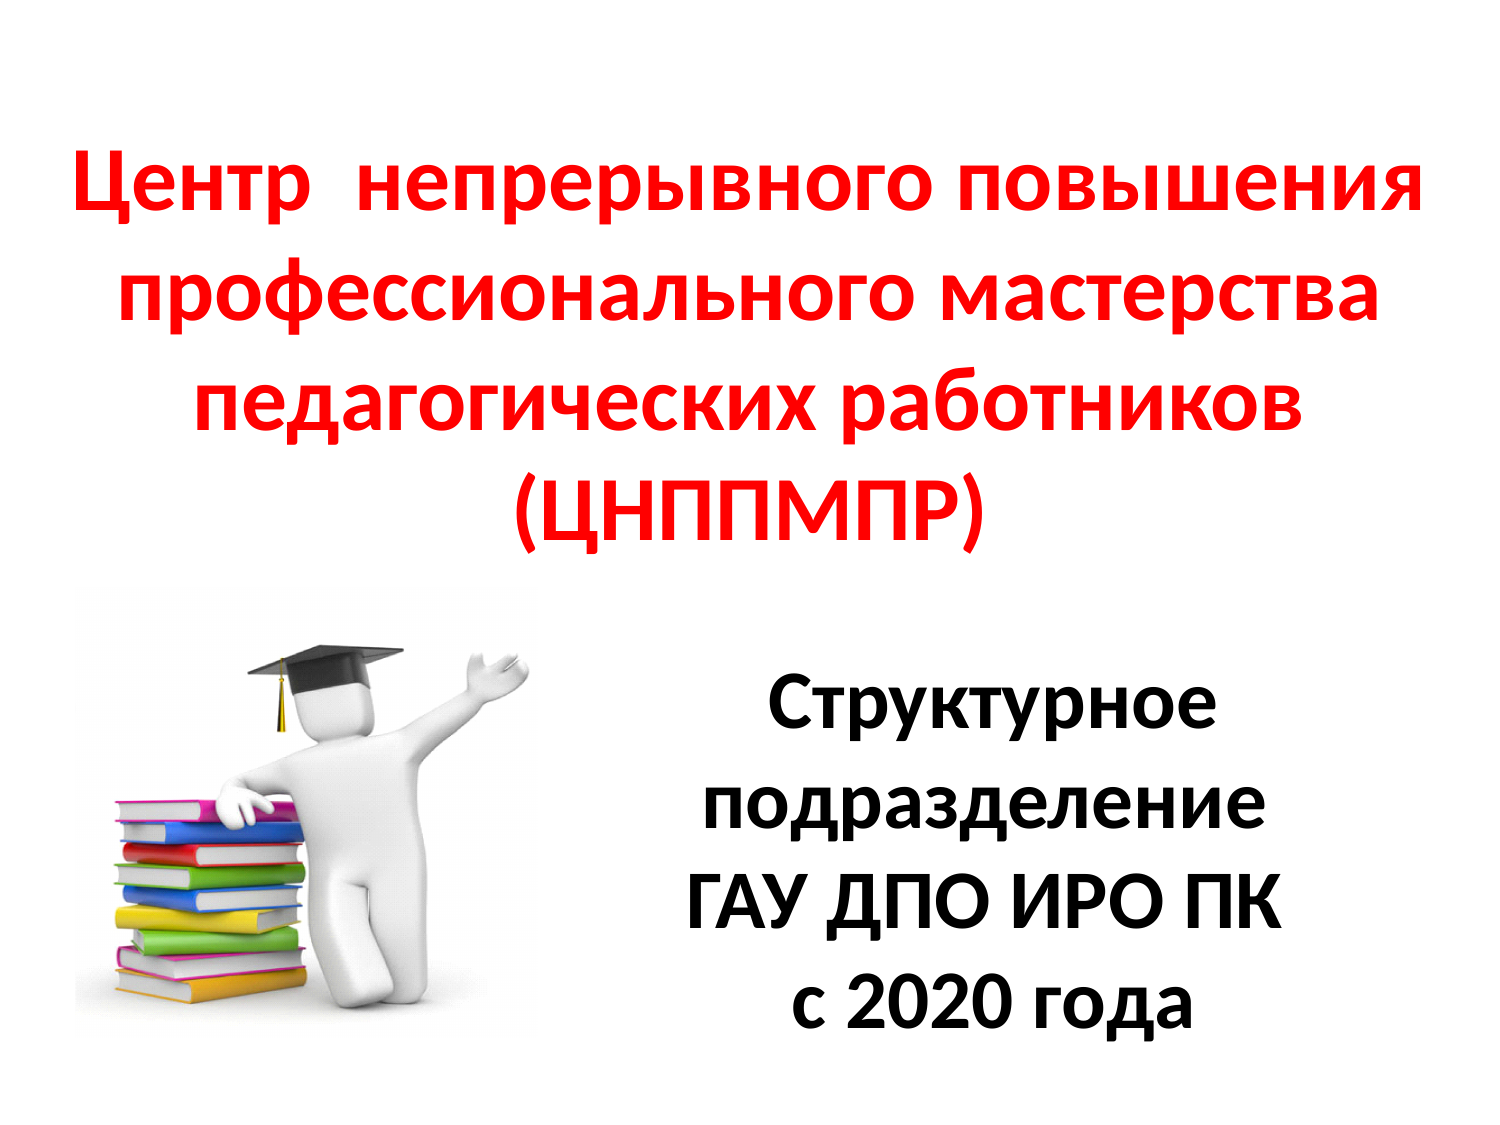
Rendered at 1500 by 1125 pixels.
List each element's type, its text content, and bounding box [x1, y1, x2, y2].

subtitle Структурное подразделение ГАУ ДПО ИРО ПК с 2020 года [537, 637, 1450, 1088]
picture [74, 587, 538, 1038]
title Центр непрерывного повышения профессионального мастерства педагогических работников (ЦНППМПР) [37, 87, 1463, 591]
